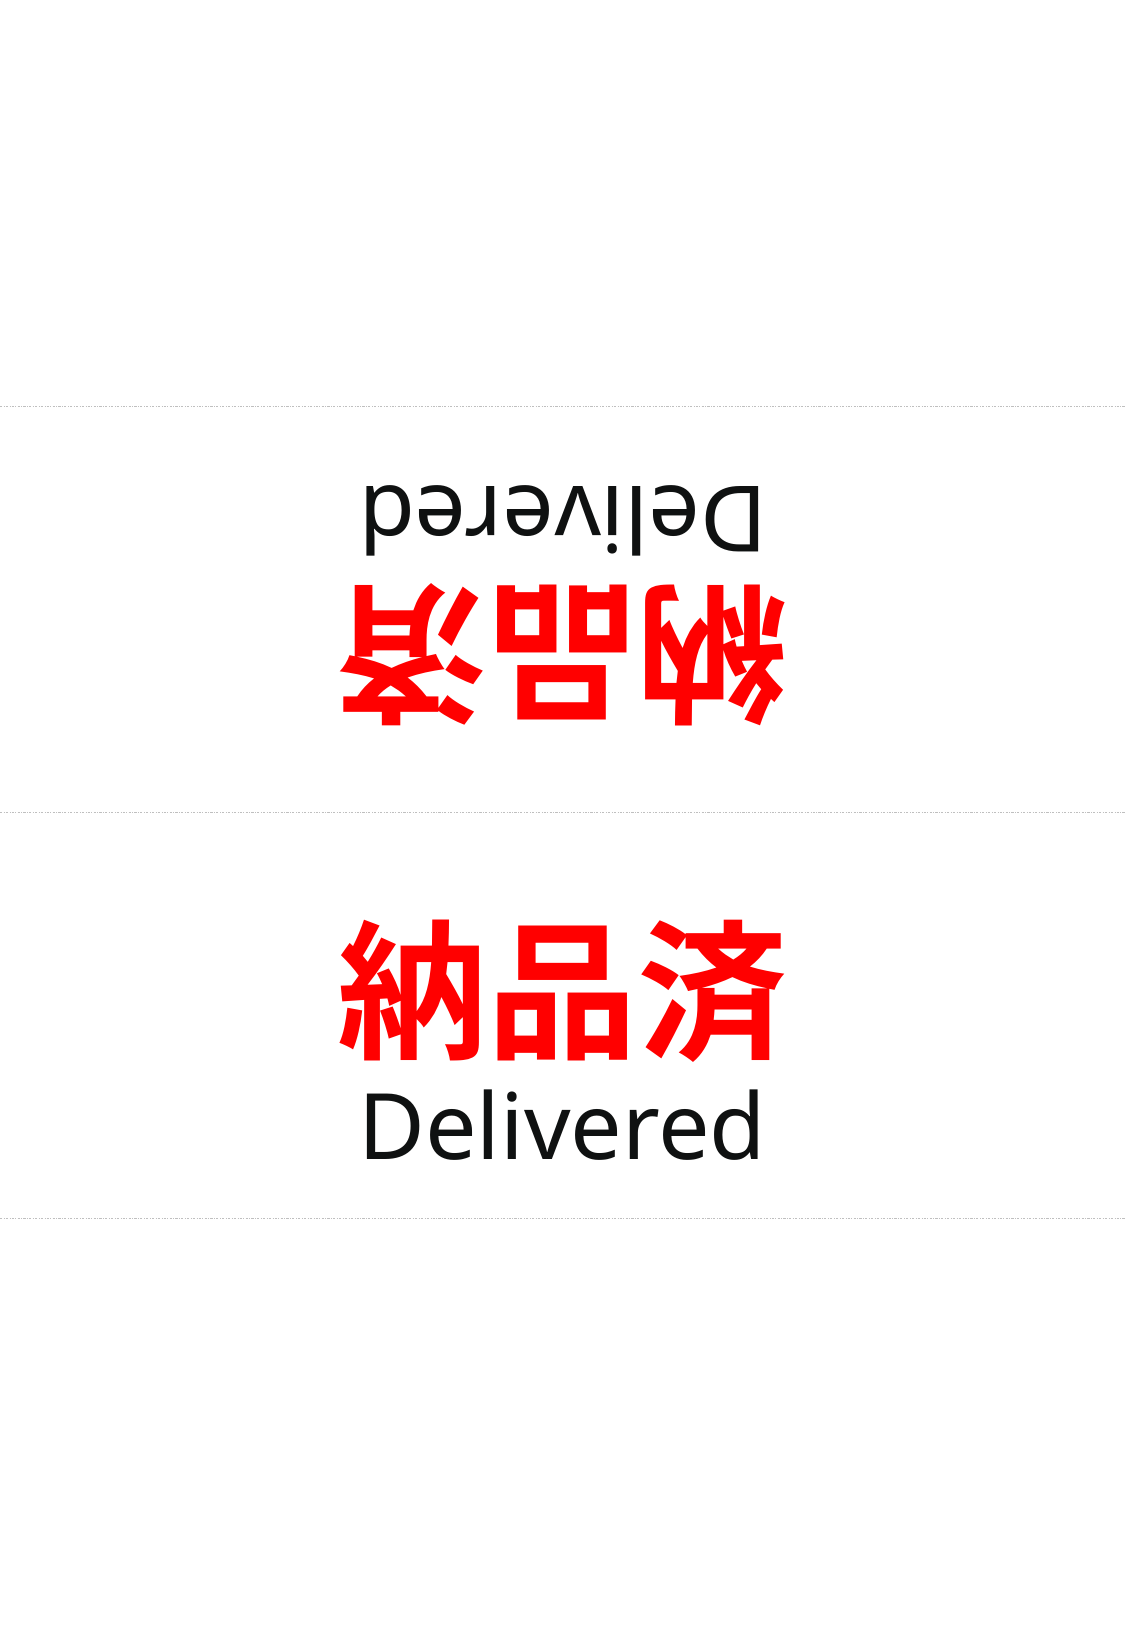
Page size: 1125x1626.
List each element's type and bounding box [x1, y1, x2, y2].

text_box [320, 890, 805, 1187]
text_box [320, 459, 805, 756]
